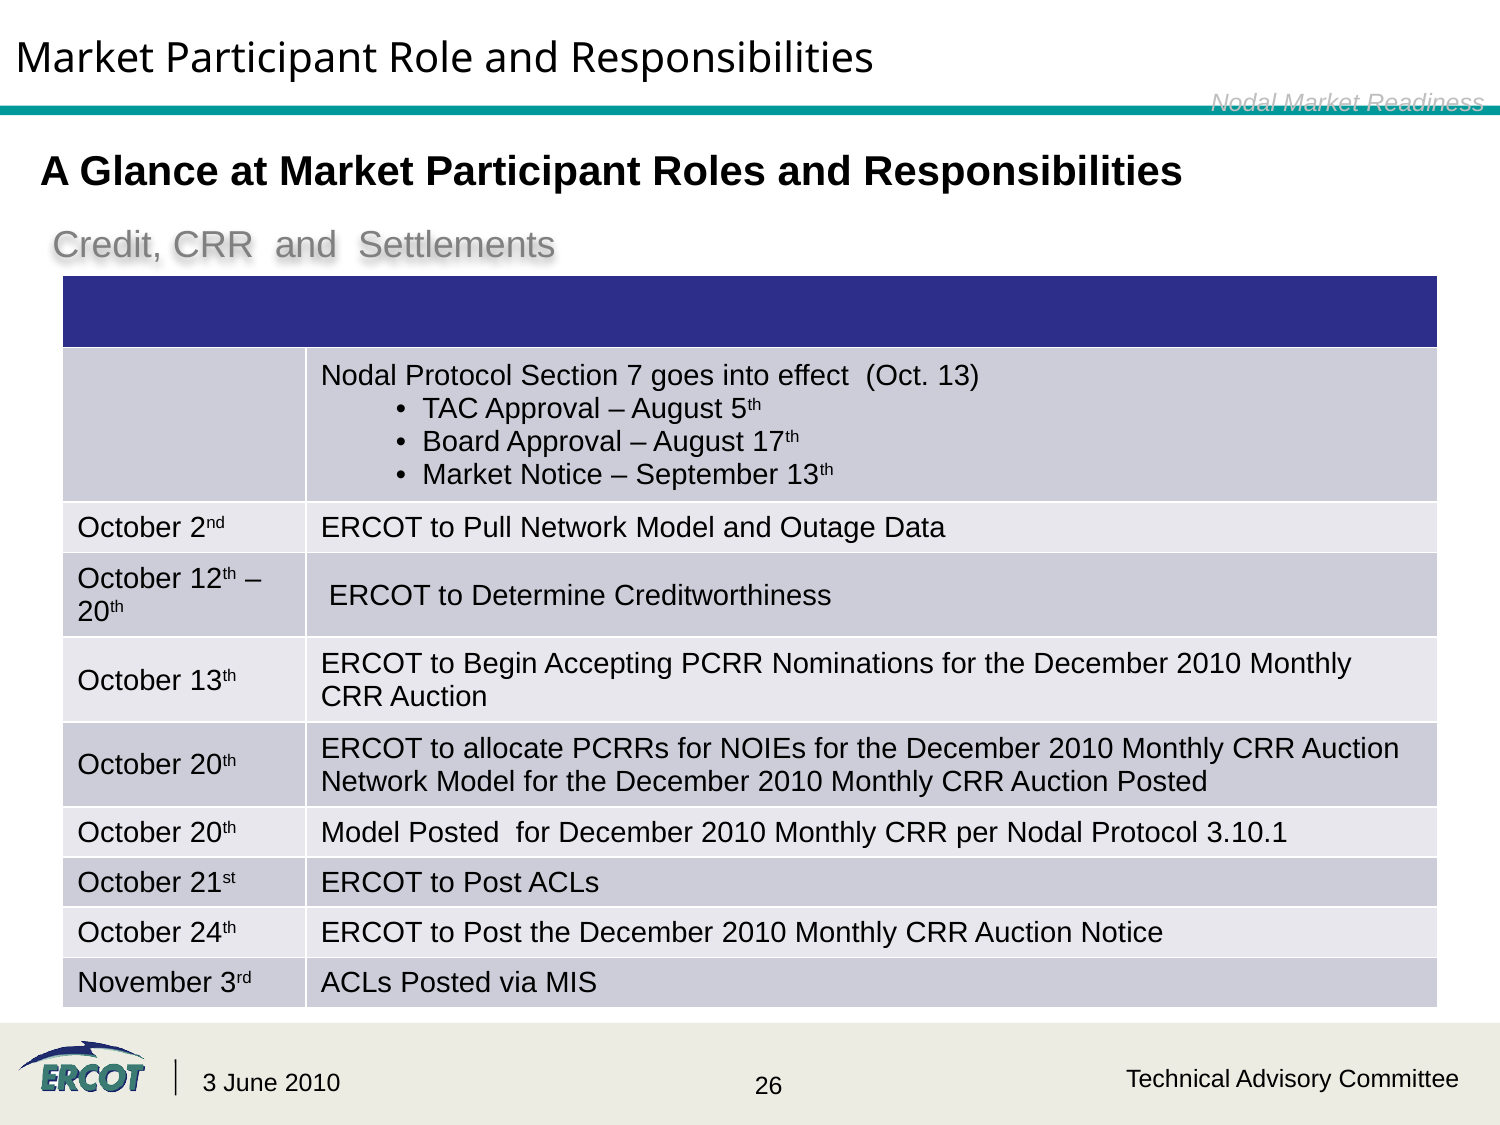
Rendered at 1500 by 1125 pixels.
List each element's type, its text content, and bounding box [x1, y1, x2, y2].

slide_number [187, 1059, 538, 1125]
table_cell Model Posted for December 2010 Monthly CRR per Nodal Protocol 3.10.1 [307, 808, 1437, 856]
table_cell October 13th [63, 638, 305, 721]
table_cell October 20th [63, 723, 305, 806]
table_cell ERCOT to Begin Accepting PCRR Nominations for the December 2010 Monthly CRR Auction [307, 638, 1437, 721]
text_box A Glance at Market Participant Roles and Responsibilities [24, 135, 1500, 201]
table_cell October 2nd [63, 503, 305, 552]
table_cell November 3rd [63, 958, 305, 1007]
table_cell ACLs Posted via MIS [307, 958, 1437, 1007]
table_cell October 21st [63, 858, 305, 906]
table_cell October 20th [63, 808, 305, 856]
picture [10, 1031, 151, 1111]
text_box Market Participant Role and Responsibilities [0, 0, 1500, 113]
table_cell ERCOT to allocate PCRRs for NOIEs for the December 2010 Monthly CRR Auction Network Model for the December 2010 Monthly CRR Auction Posted [307, 723, 1437, 806]
table_cell ERCOT to Determine Creditworthiness [307, 553, 1437, 636]
table_cell ERCOT to Pull Network Model and Outage Data [307, 503, 1437, 552]
table_cell Nodal Protocol Section 7 goes into effect (Oct. 13) TAC Approval – August 5th Board Approval – August 17th Market Notice – September 13th [307, 348, 1437, 501]
table_cell October 12th – 20th [63, 553, 305, 636]
text_box Nodal Market Readiness [950, 79, 1500, 125]
footer Technical Advisory Committee [999, 1054, 1476, 1125]
table_header [63, 276, 1437, 347]
table_cell October 24th [63, 908, 305, 957]
table_cell [63, 348, 305, 501]
table_cell ERCOT to Post ACLs [307, 858, 1437, 906]
table_cell ERCOT to Post the December 2010 Monthly CRR Auction Notice [307, 908, 1437, 957]
text_box Credit, CRR and Settlements [37, 212, 900, 273]
